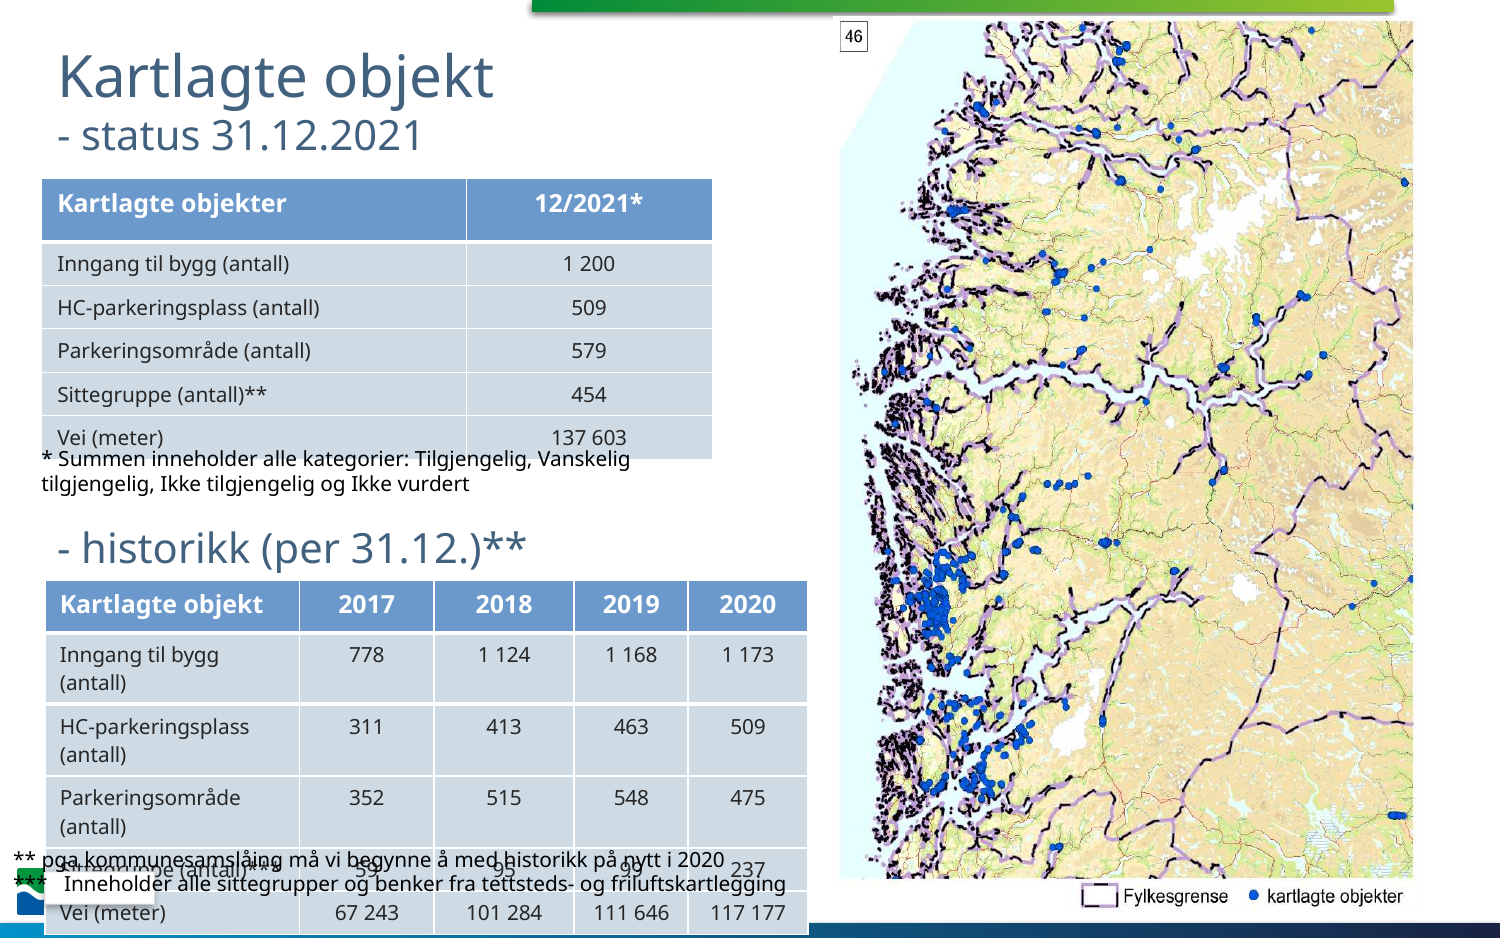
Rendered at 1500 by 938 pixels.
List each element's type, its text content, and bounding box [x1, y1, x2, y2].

table_cell 67 243 [300, 904, 433, 934]
table_cell 548 [575, 777, 687, 838]
table_cell 137 603 [467, 416, 712, 459]
text_box Kartlagte objekt - status 31.12.2021 [42, 24, 828, 167]
table_header Kartlagte objekter [42, 179, 466, 240]
table_cell 454 [467, 373, 712, 415]
table_cell Parkeringsområde (antall) [46, 777, 299, 838]
table_cell 463 [575, 706, 687, 775]
table_cell HC-parkeringsplass (antall) [46, 706, 299, 775]
table_cell 311 [300, 706, 433, 775]
table_cell 1 200 [467, 244, 712, 285]
table_cell 1 124 [435, 635, 573, 702]
table_cell HC-parkeringsplass (antall) [42, 286, 466, 328]
table_cell 352 [300, 777, 433, 838]
table_cell Sittegruppe (antall)** [42, 373, 466, 415]
table_cell 1 173 [689, 635, 807, 702]
table_cell 1 168 [575, 635, 687, 702]
table_header 2017 [300, 581, 433, 631]
table_cell 101 284 [435, 904, 573, 934]
text_box ** pga kommunesamslåing må vi begynne å med historikk på nytt i 2020 *** Inneholder alle sittegrupper og benker fra tettsteds- og friluftskartlegging [0, 838, 802, 904]
table_cell Inngang til bygg (antall) [46, 635, 299, 702]
table_cell 117 177 [689, 892, 807, 934]
text_box * Summen inneholder alle kategorier: Tilgjengelig, Vanskelig tilgjengelig, Ikke tilgjengelig og Ikke vurdert [26, 438, 711, 504]
table_cell 475 [689, 777, 807, 847]
text_box - historikk (per 31.12.)** [42, 496, 828, 580]
table_cell Vei (meter) [42, 416, 466, 438]
table_header Kartlagte objekt [46, 581, 299, 631]
table_cell 509 [689, 706, 807, 775]
table_header 12/2021* [467, 179, 712, 240]
table_header 2019 [575, 581, 687, 631]
table_cell Vei (meter) [46, 904, 299, 934]
table_cell 111 646 [575, 904, 687, 934]
table_cell Parkeringsområde (antall) [42, 329, 466, 372]
table_cell 778 [300, 635, 433, 702]
table_cell Inngang til bygg (antall) [42, 244, 466, 285]
table_header 2018 [435, 581, 573, 631]
table_cell 509 [467, 286, 712, 328]
table_cell 413 [435, 706, 573, 775]
table_cell 579 [467, 329, 712, 372]
table_cell 515 [435, 777, 573, 838]
table_header 2020 [689, 581, 807, 631]
table_cell 237 [802, 849, 807, 890]
picture [833, 16, 1419, 913]
